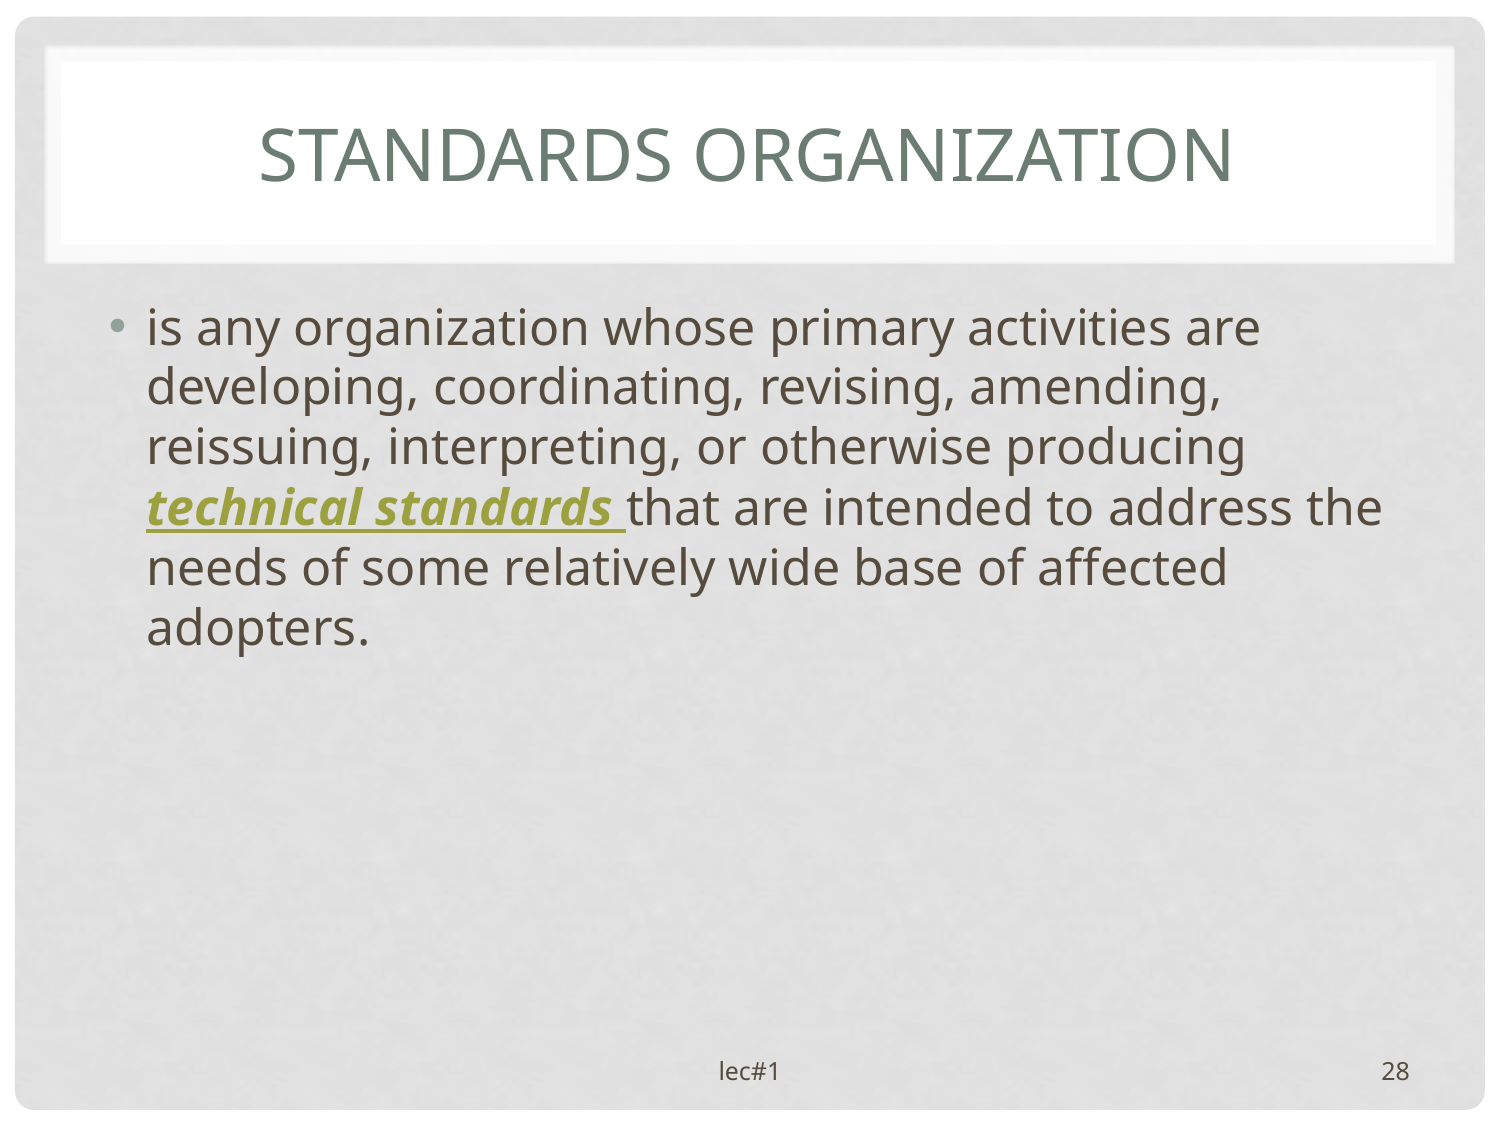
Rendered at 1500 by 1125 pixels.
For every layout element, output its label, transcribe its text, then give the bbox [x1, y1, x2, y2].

list is any organization whose primary activities are developing, coordinating, revising, amending, reissuing, interpreting, or otherwise producing technical standards that are intended to address the needs of some relatively wide base of affected adopters. [75, 287, 1425, 1005]
slide_number 28 [1074, 1042, 1425, 1103]
title standards organization [69, 66, 1425, 238]
footer lec#1 [512, 1042, 988, 1103]
